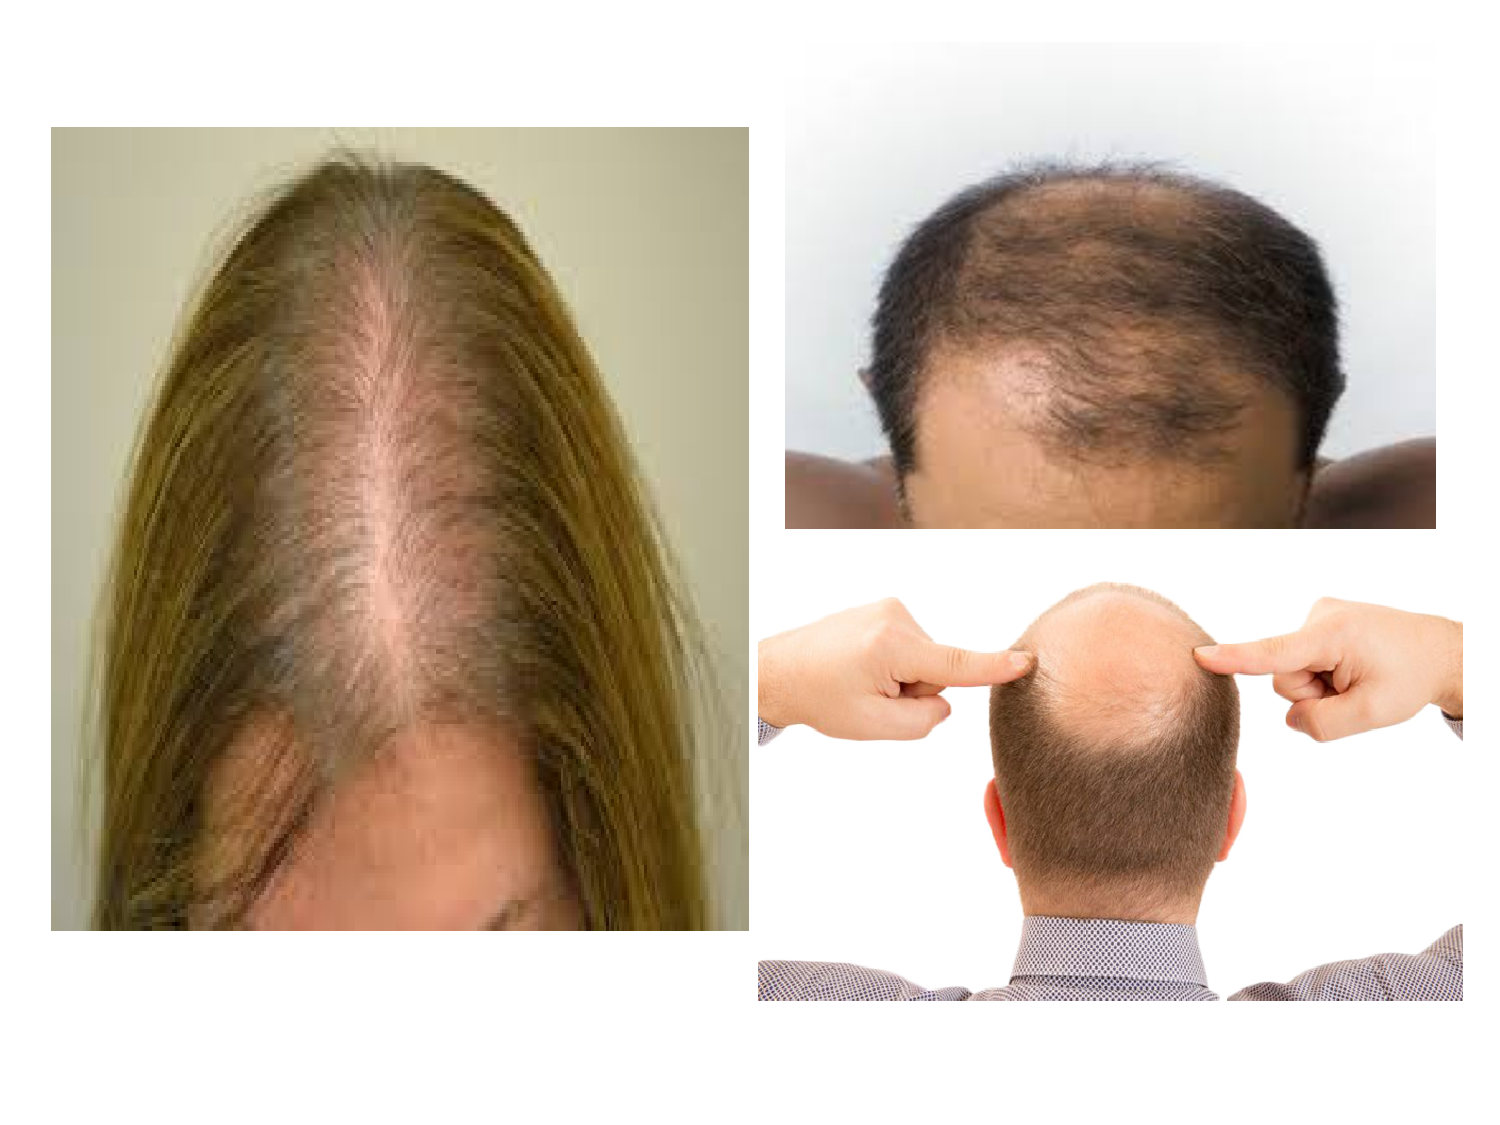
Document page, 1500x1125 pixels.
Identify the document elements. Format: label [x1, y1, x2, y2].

picture [785, 42, 1436, 530]
picture [51, 126, 749, 931]
picture [757, 562, 1463, 1002]
